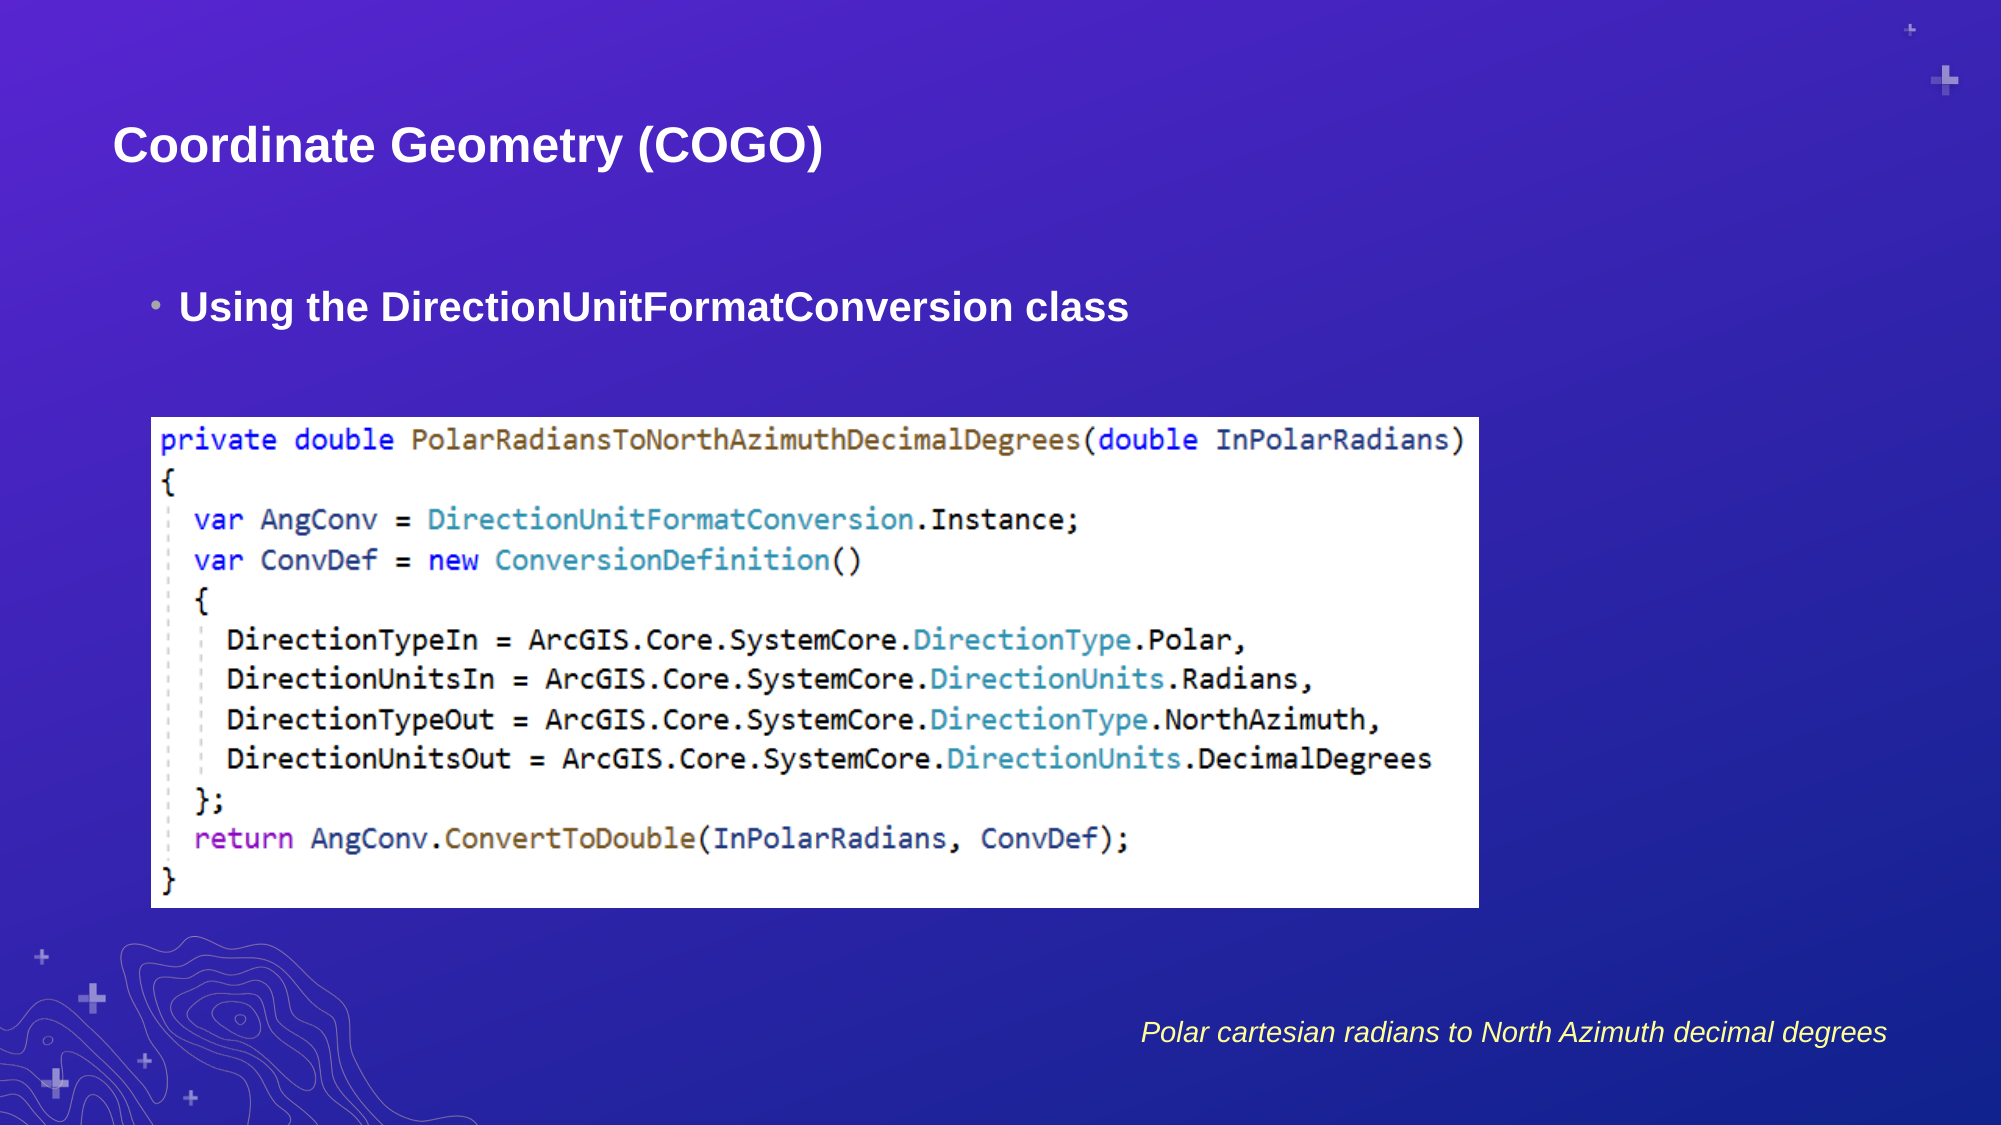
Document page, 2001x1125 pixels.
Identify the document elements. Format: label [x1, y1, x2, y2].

picture [150, 417, 1480, 909]
text_box [0, 0, 2000, 1125]
